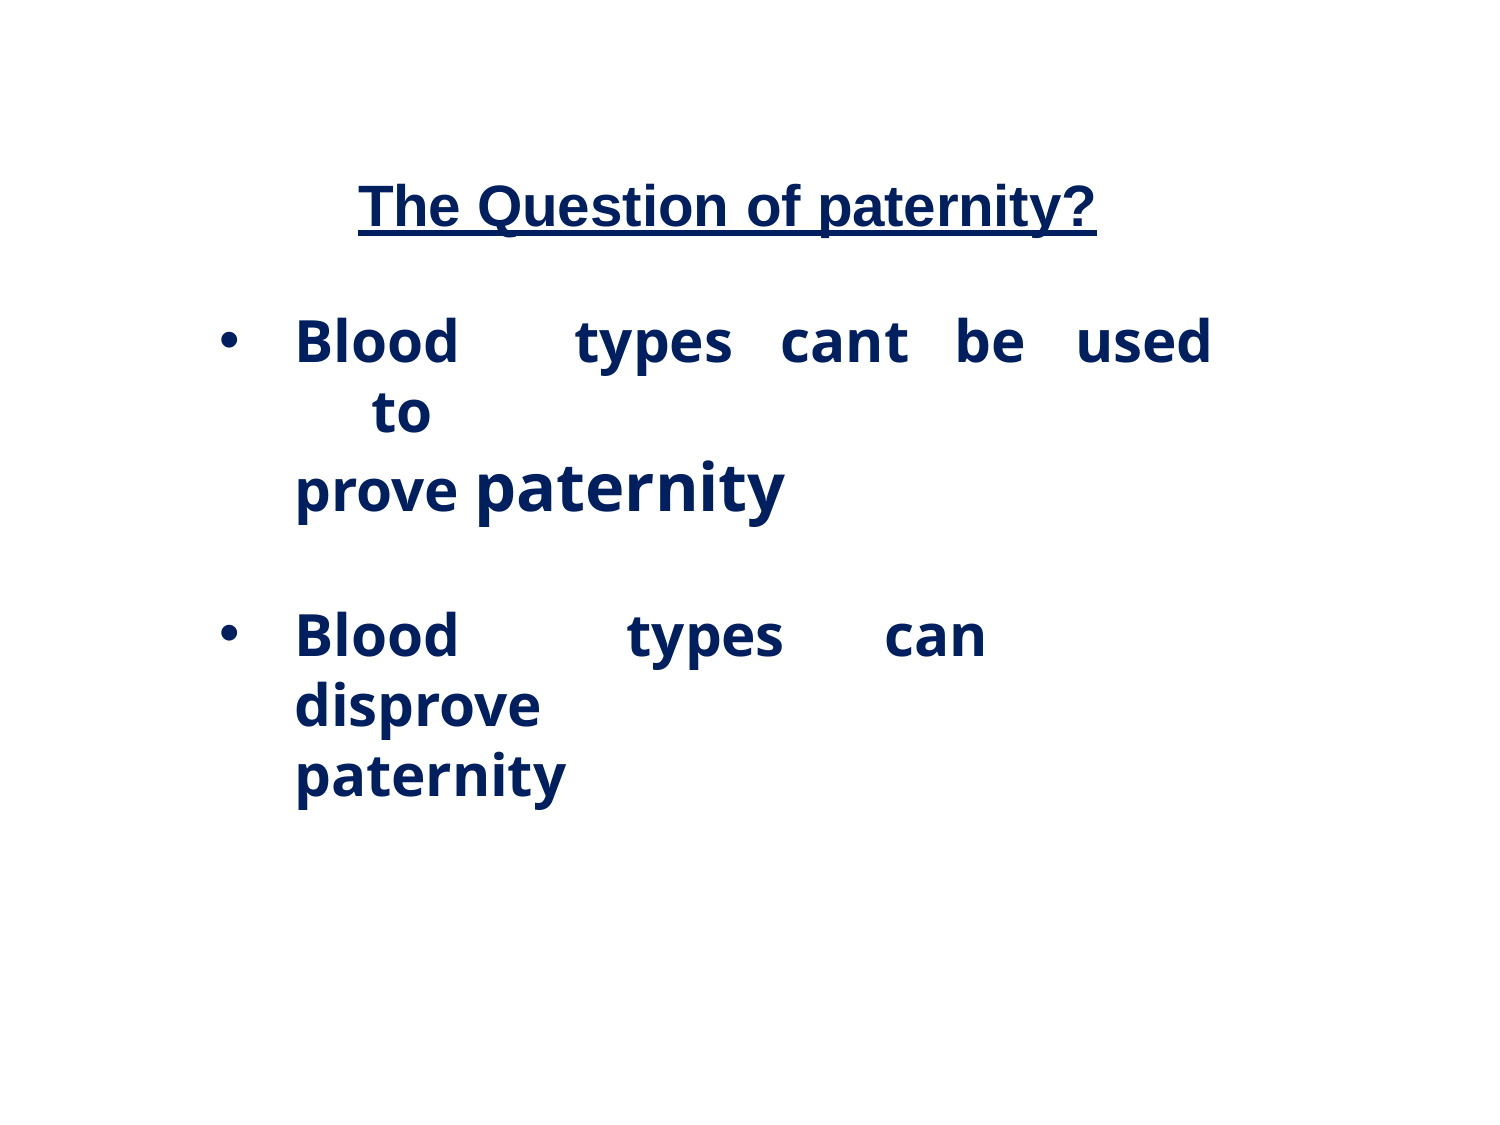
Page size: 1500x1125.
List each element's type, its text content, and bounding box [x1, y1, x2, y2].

title The Question of paternity? [356, 168, 1102, 357]
text_box Blood types cant be used to prove paternity Blood types can disprove paternity [217, 304, 1239, 808]
